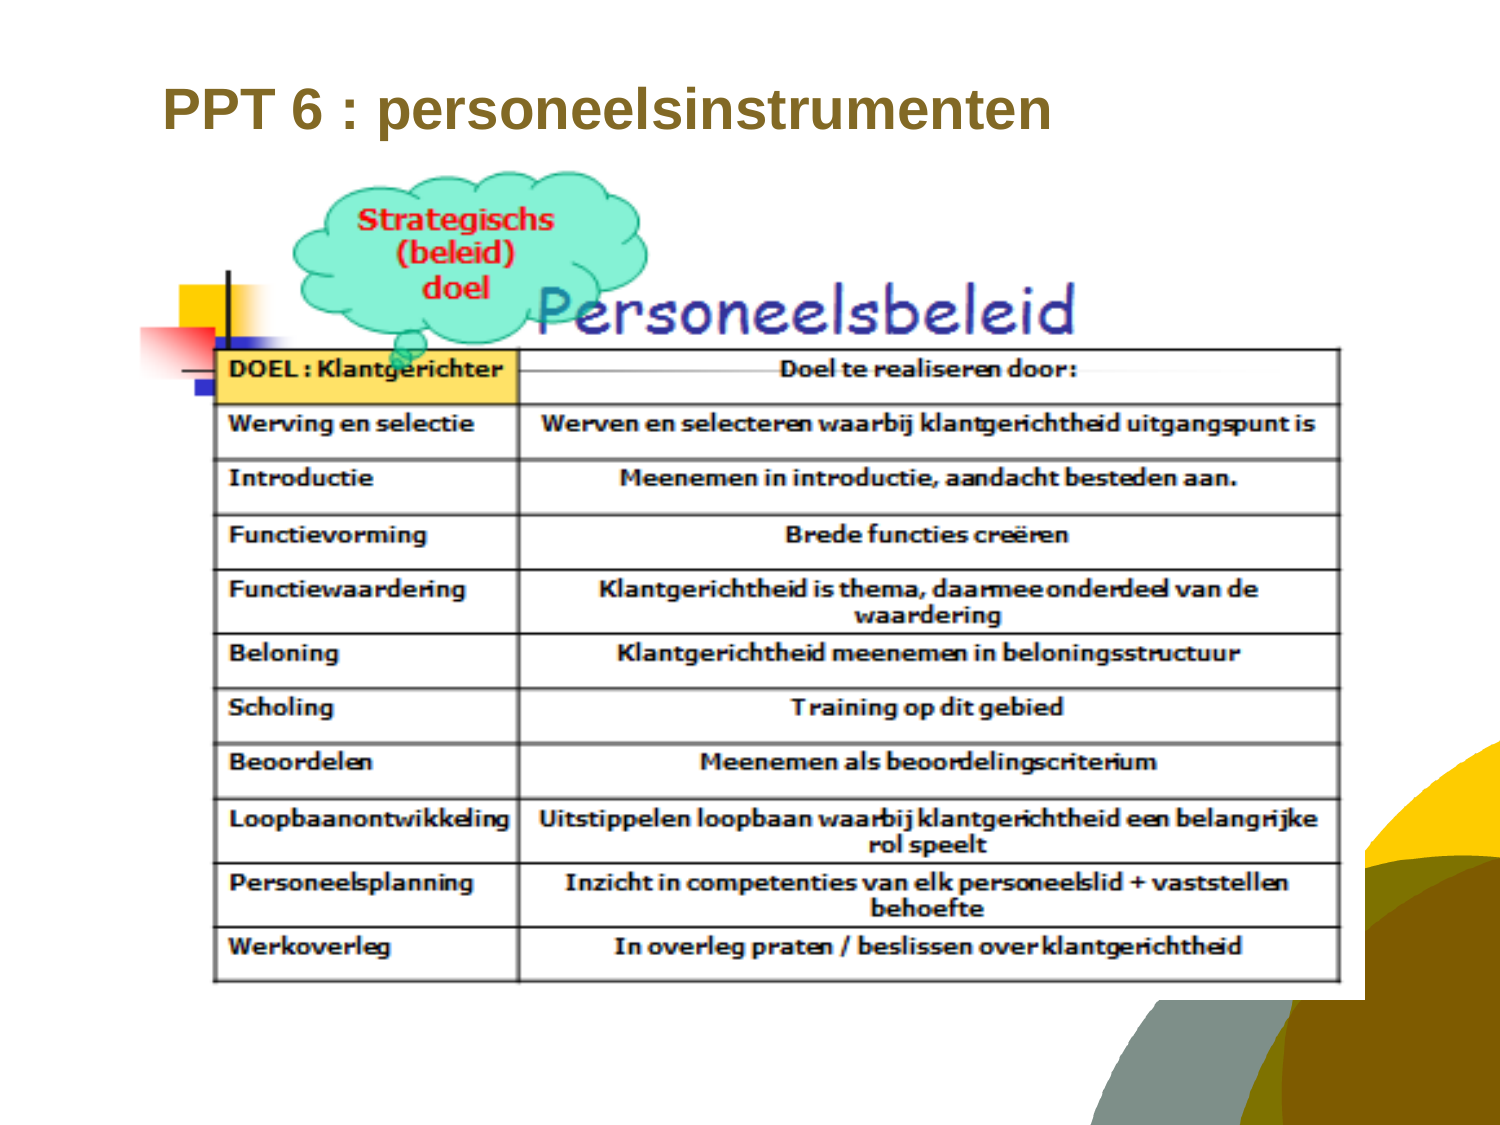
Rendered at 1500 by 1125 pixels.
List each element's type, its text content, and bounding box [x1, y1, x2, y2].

picture [66, 727, 1500, 1125]
title PPT 6 : personeelsinstrumenten [147, 54, 1414, 149]
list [123, 148, 1365, 1000]
